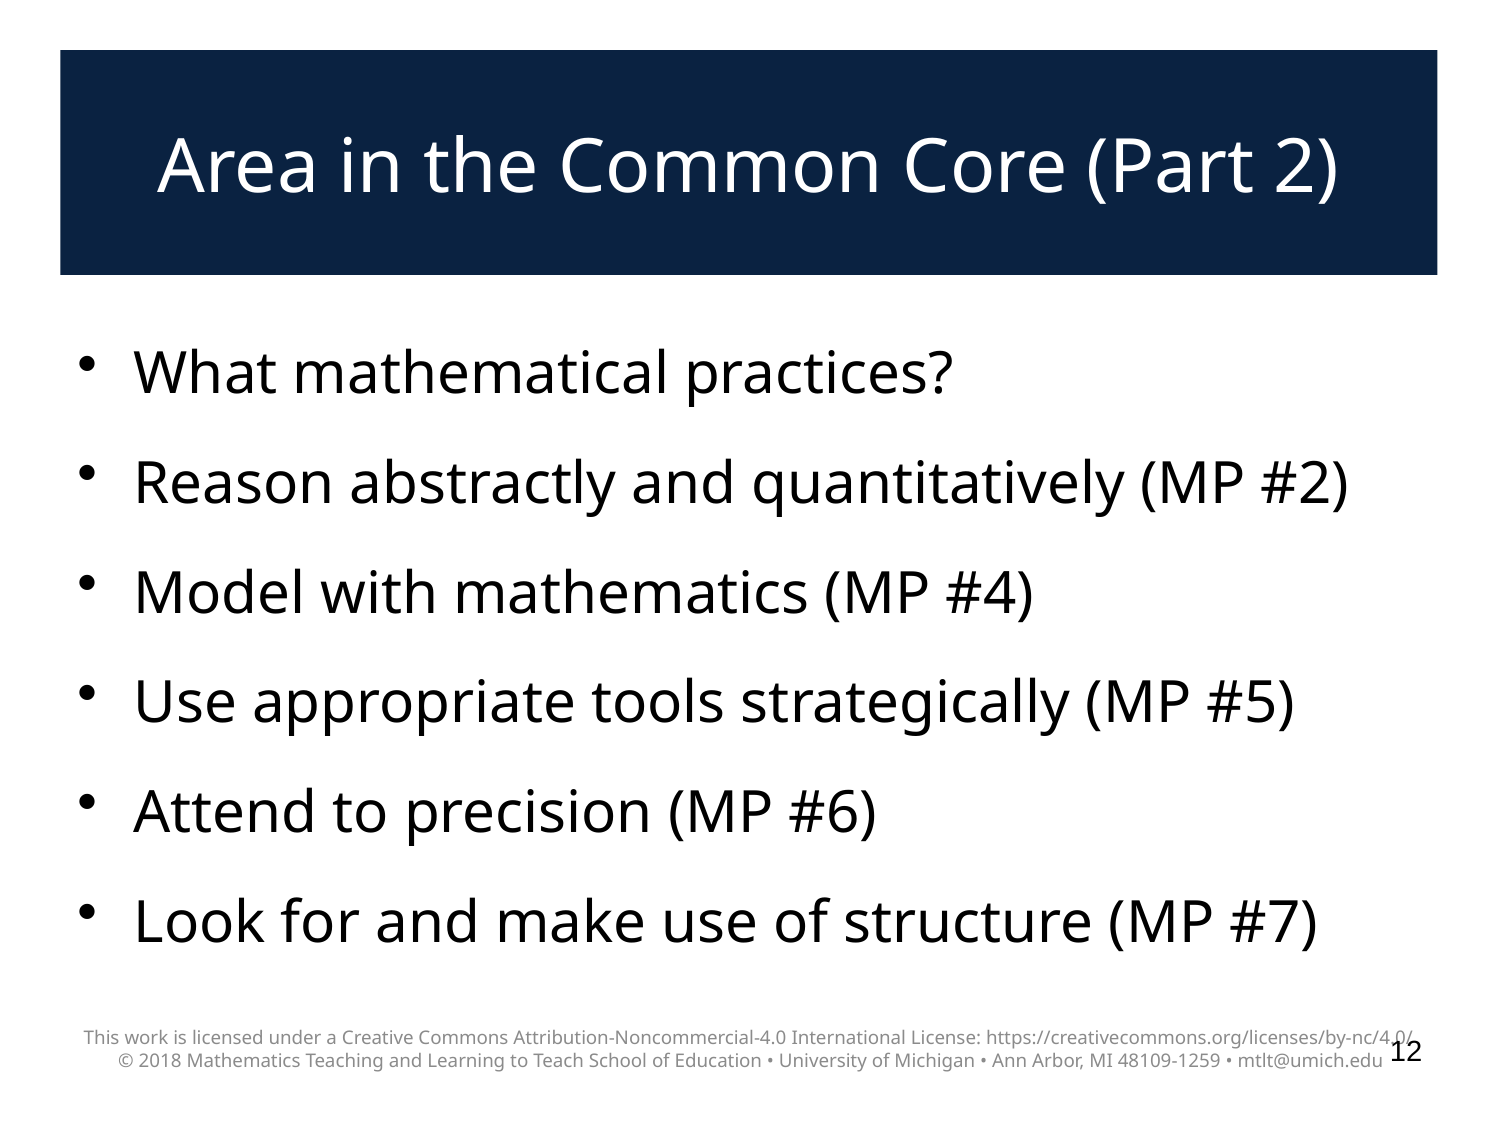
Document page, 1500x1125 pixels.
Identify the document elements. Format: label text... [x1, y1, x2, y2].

slide_number 12 [1337, 1024, 1438, 1088]
title Area in the Common Core (Part 2) [60, 50, 1438, 275]
list What mathematical practices? Reason abstractly and quantitatively (MP #2) Model with mathematics (MP #4) Use appropriate tools strategically (MP #5) Attend to precision (MP #6) Look for and make use of structure (MP #7) [62, 299, 1438, 1005]
footer This work is licensed under a Creative Commons Attribution-Noncommercial-4.0 International License: https://creativecommons.org/licenses/by-nc/4.0/ © 2018 Mathematics Teaching and Learning to Teach School of Education • University of Michigan • Ann Arbor, MI 48109-1259 • mtlt@umich.edu [62, 1009, 1438, 1088]
